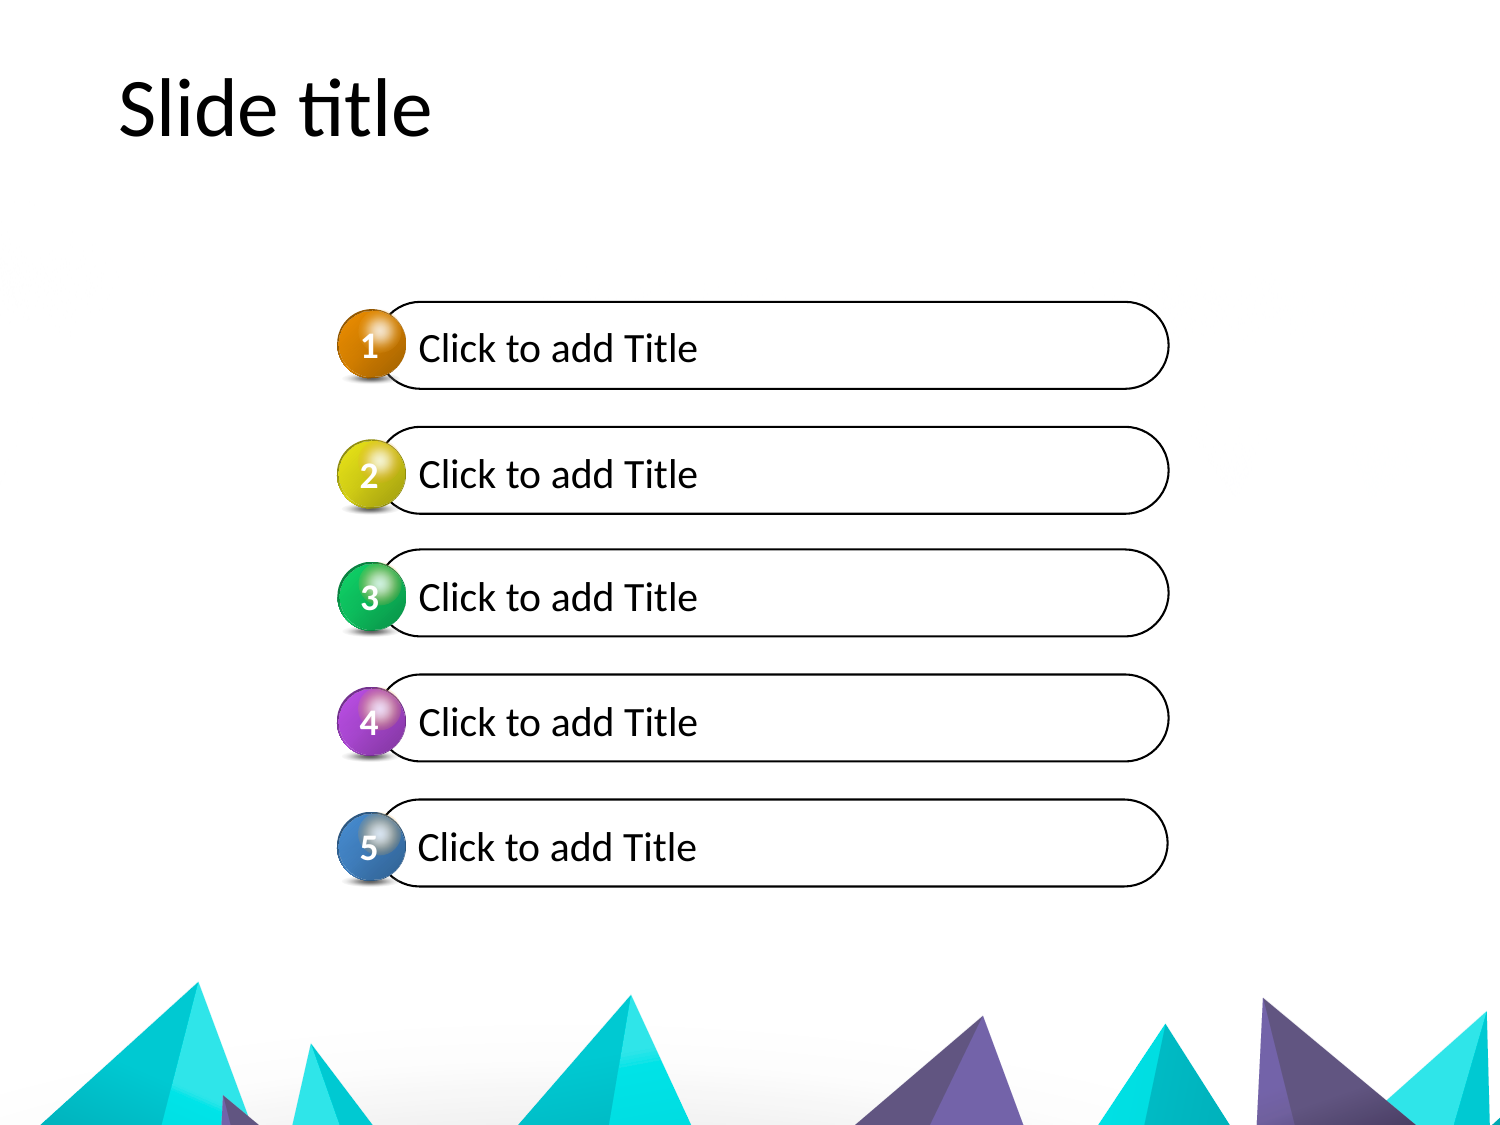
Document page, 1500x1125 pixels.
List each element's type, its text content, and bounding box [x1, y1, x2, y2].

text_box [336, 674, 1169, 765]
picture [0, 0, 1500, 1125]
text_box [337, 301, 1169, 389]
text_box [337, 549, 1169, 640]
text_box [336, 799, 1168, 890]
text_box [336, 426, 1169, 517]
title Slide title [103, 0, 1397, 220]
